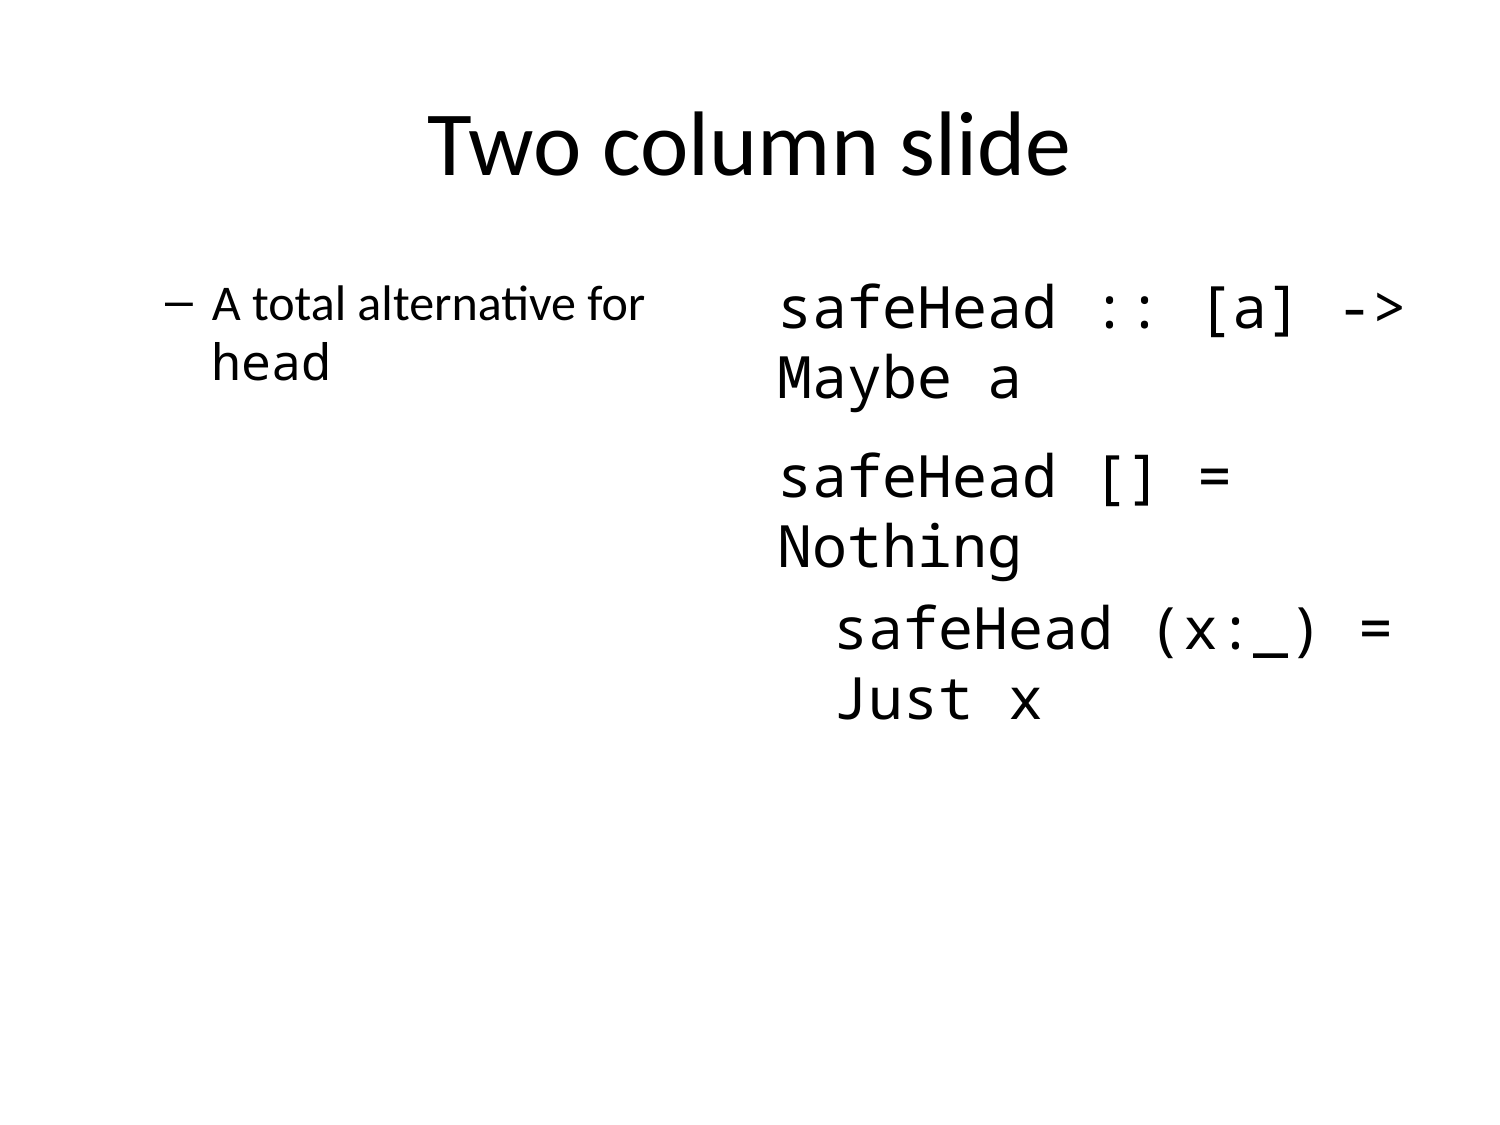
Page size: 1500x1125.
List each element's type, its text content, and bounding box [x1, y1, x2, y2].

list safeHead :: [a] -> Maybe a safeHead [] = Nothing safeHead (x:_) = Just x [762, 262, 1425, 1005]
title Two column slide [75, 45, 1425, 233]
list A total alternative for head [75, 262, 738, 1005]
